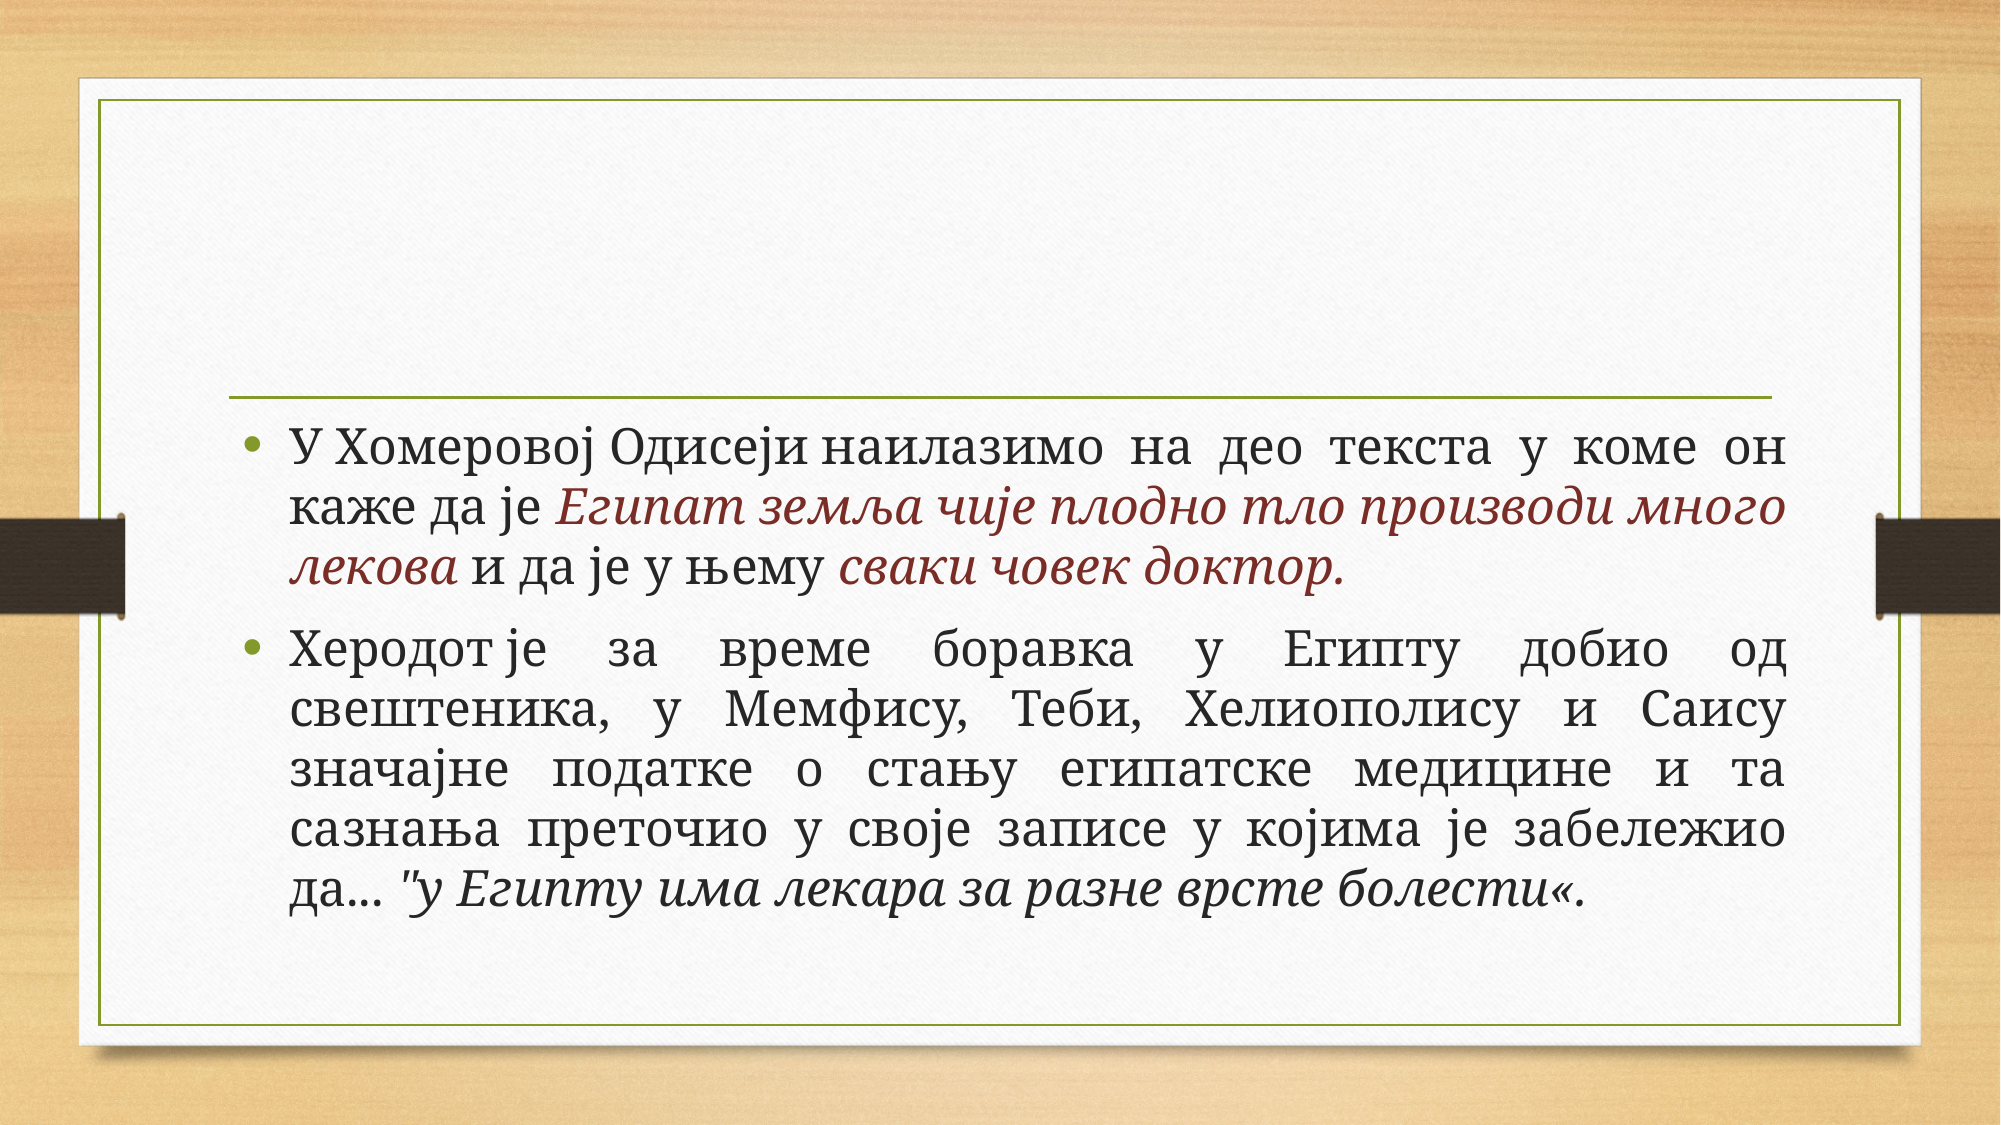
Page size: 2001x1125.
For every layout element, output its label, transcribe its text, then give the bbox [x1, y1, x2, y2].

picture [0, 0, 2001, 1125]
list У Хомеровој Одисеји наилазимо на део текста у коме он каже да је Египат земља чије плодно тло производи много лекова и да је у њему сваки човек доктор. Херодот је за време боравка у Египту добио од свештеника, у Мемфису, Теби, Хелиополису и Саису значајне податке о стању египатске медицине и та сазнања преточио у своје записе у којима је забележио да... "у Египту има лекара за разне врсте болести«. [227, 406, 1803, 951]
